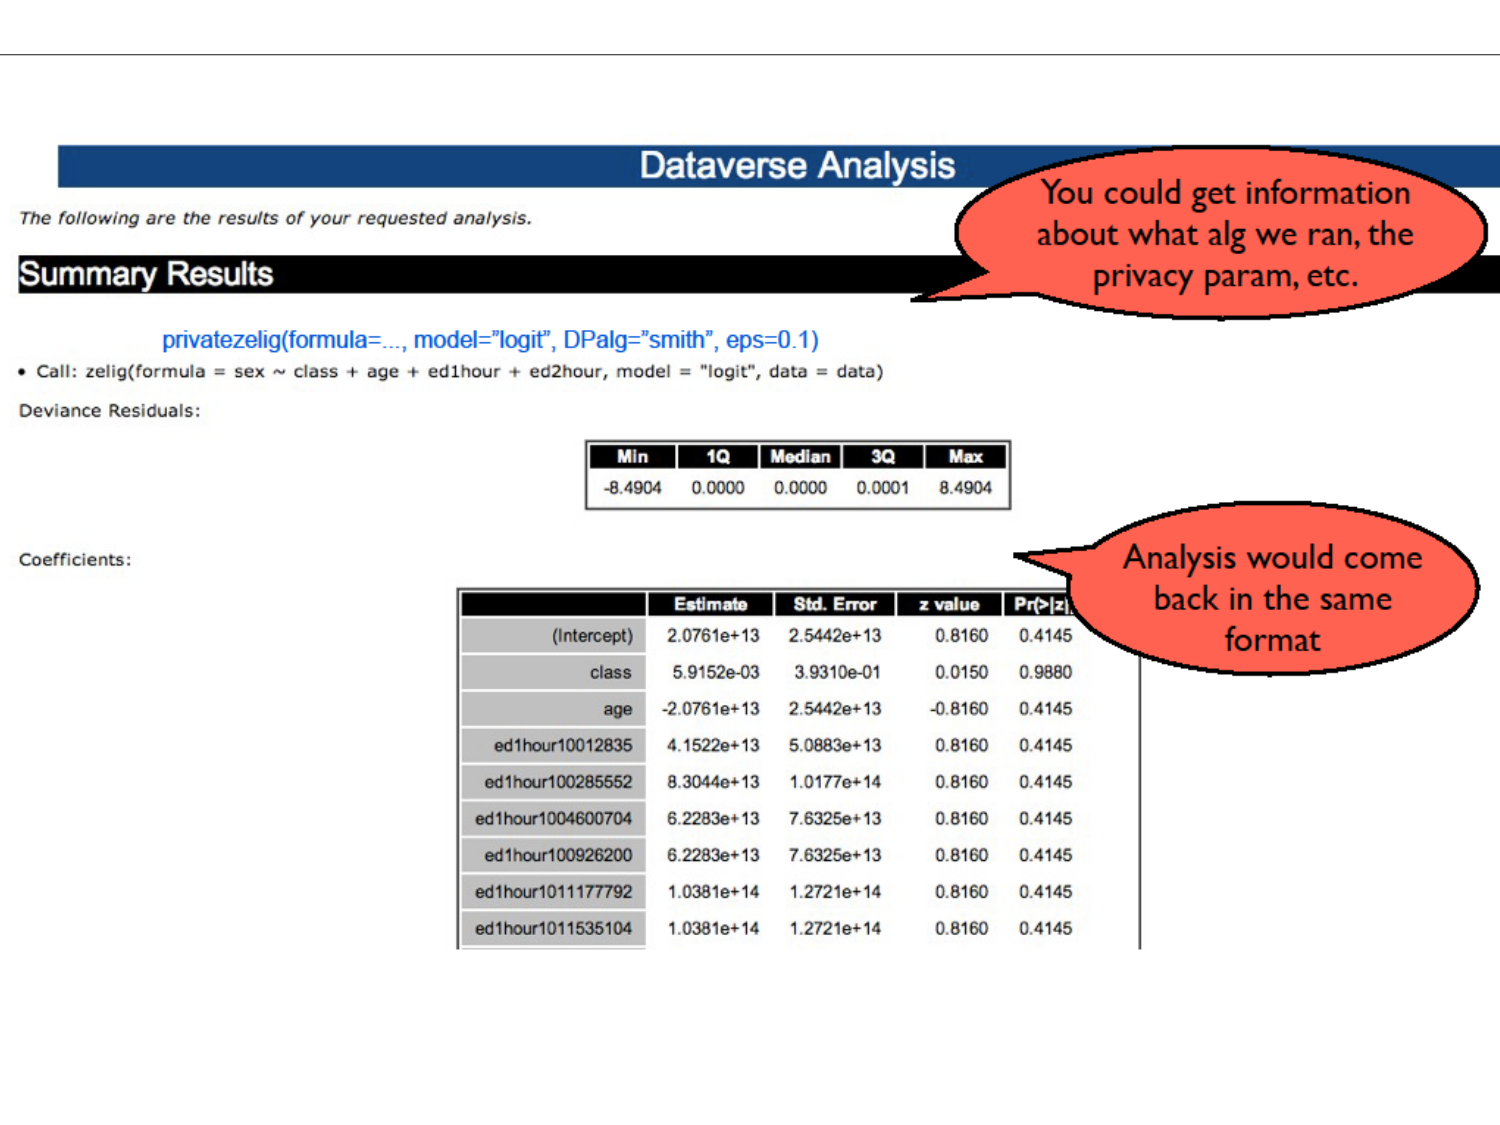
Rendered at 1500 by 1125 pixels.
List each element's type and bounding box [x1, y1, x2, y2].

text_box [0, 54, 1500, 1125]
